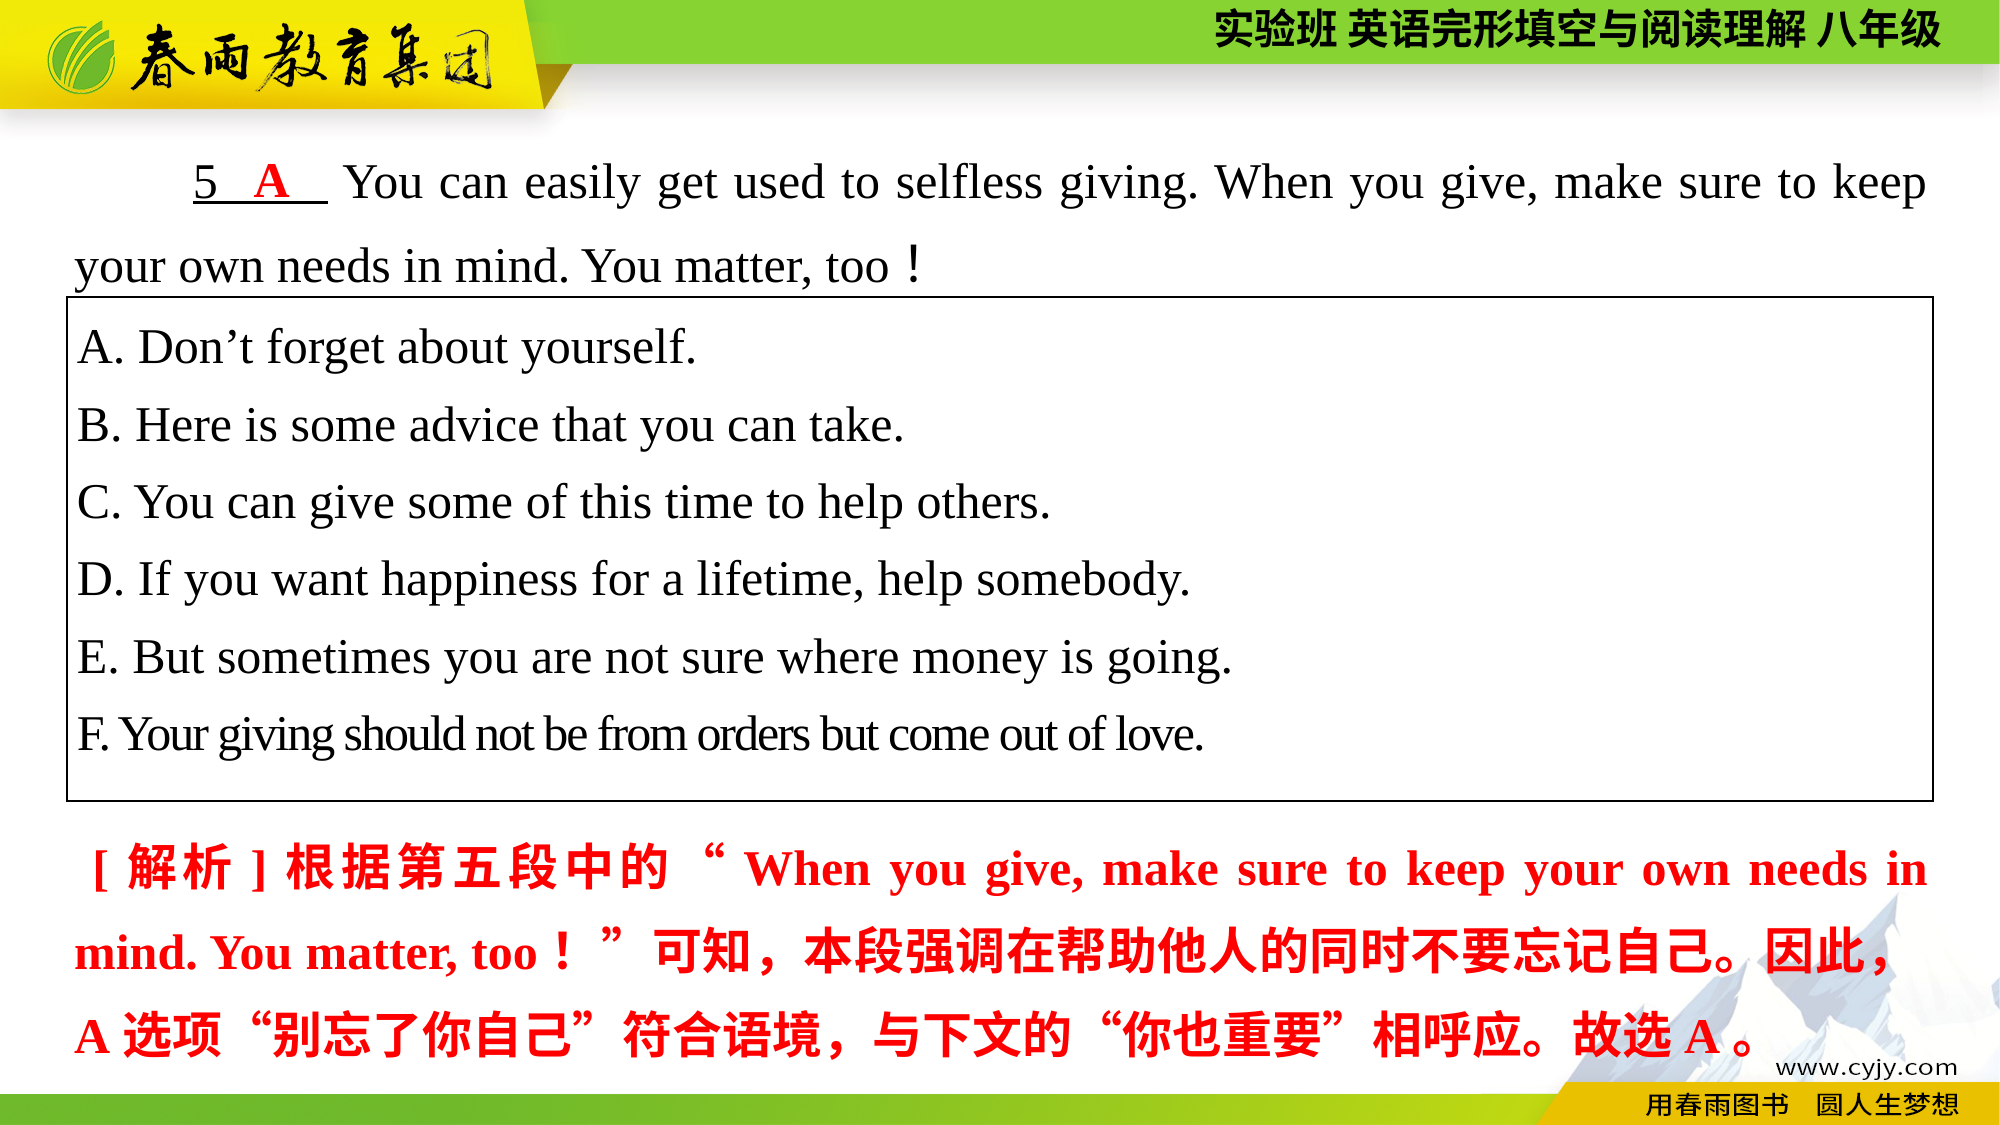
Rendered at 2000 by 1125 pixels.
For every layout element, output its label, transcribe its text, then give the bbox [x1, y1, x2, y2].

text_box A [238, 116, 305, 216]
text_box [解析]根据第五段中的“When you give, make sure to keep your own needs in mind. You matter, too！”可知，本段强调在帮助他人的同时不要忘记自己。因此，A选项“别忘了你自己”符合语境，与下文的“你也重要”相呼应。故选A。 [59, 804, 1944, 1072]
list 5 You can easily get used to selfless giving. When you give, make sure to keep your own needs in mind. You matter, too！ [59, 116, 1944, 292]
picture [0, 0, 2000, 1125]
table_header A. Don’t forget about yourself. B. Here is some advice that you can take. C. You can give some of this time to help others. D. If you want happiness for a lifetime, help somebody. E. But sometimes you are not sure where money is going. F. Your giving should not be from orders but come out of love. [68, 298, 1932, 800]
